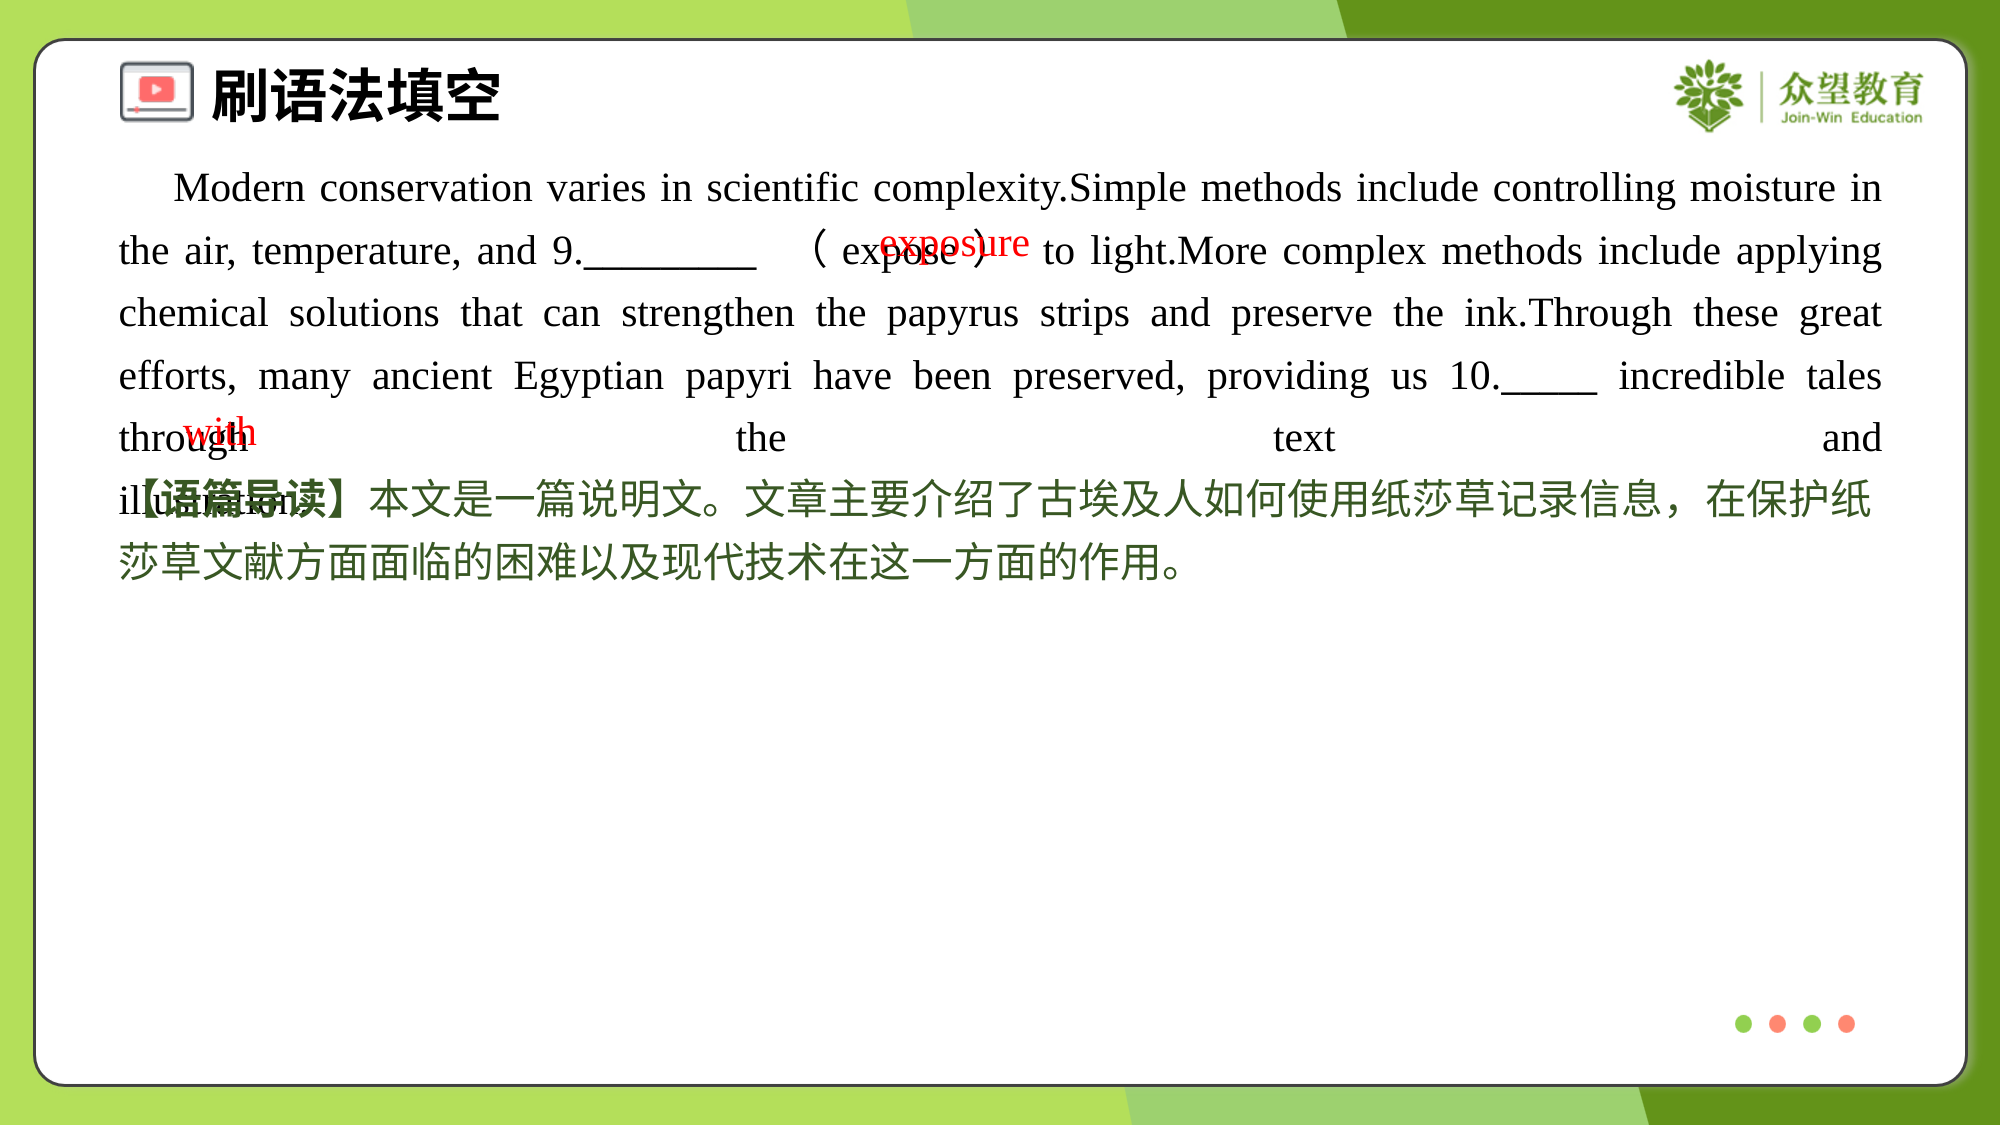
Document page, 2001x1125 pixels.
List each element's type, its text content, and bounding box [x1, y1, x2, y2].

text_box Modern conservation varies in scientific complexity.Simple methods include controlling moisture in the air, temperature, and 9._________ （expose） to light.More complex methods include applying chemical solutions that can strengthen the papyrus strips and preserve the ink.Through these great efforts, many ancient Egyptian papyri have been preserved, providing us 10._____ incredible tales through the text and illustration.#1.3 [118, 147, 1883, 454]
text_box 【语篇导读】本文是一篇说明文。文章主要介绍了古埃及人如何使用纸莎草记录信息，在保护纸莎草文献方面面临的困难以及现代技术在这一方面的作用。 [118, 460, 1883, 581]
text_box with [178, 391, 262, 449]
text_box exposure [874, 201, 1035, 260]
picture [0, 0, 2000, 1125]
